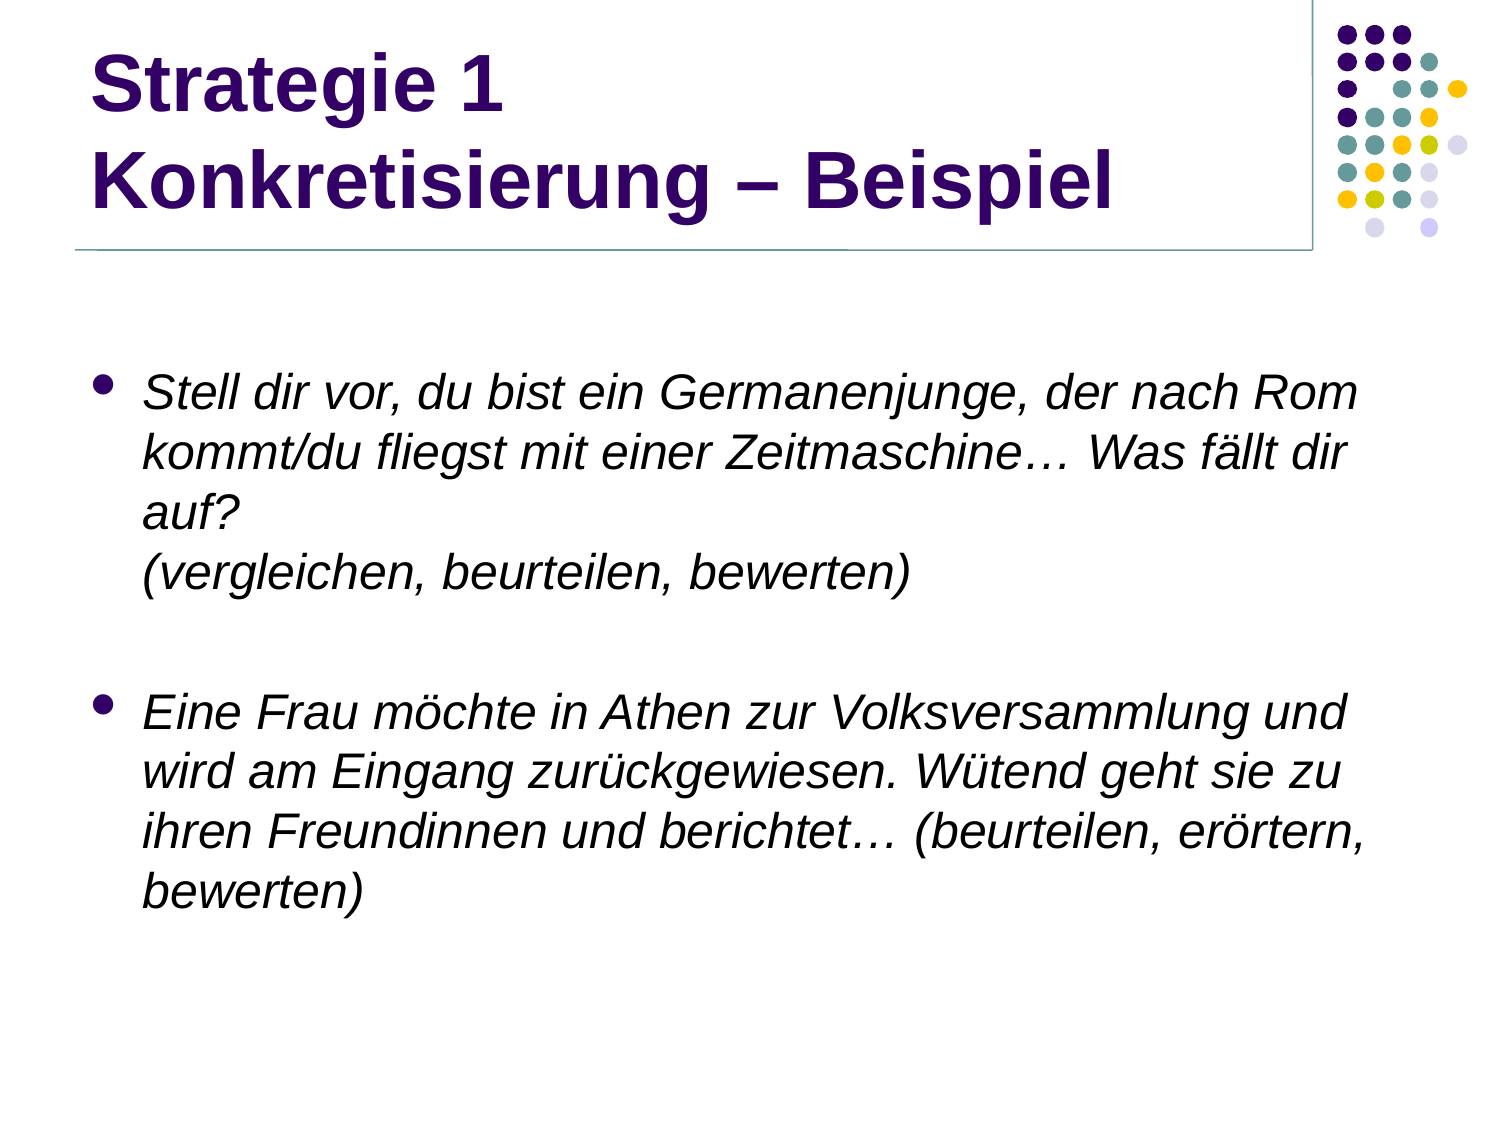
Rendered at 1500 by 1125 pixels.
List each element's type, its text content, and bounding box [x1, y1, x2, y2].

title Strategie 1 Konkretisierung – Beispiel [75, 20, 1313, 233]
list Stell dir vor, du bist ein Germanenjunge, der nach Rom kommt/du fliegst mit einer Zeitmaschine… Was fällt dir auf? (vergleichen, beurteilen, bewerten) Eine Frau möchte in Athen zur Volksversammlung und wird am Eingang zurückgewiesen. Wütend geht sie zu ihren Freundinnen und berichtet… (beurteilen, erörtern, bewerten) [75, 282, 1425, 928]
